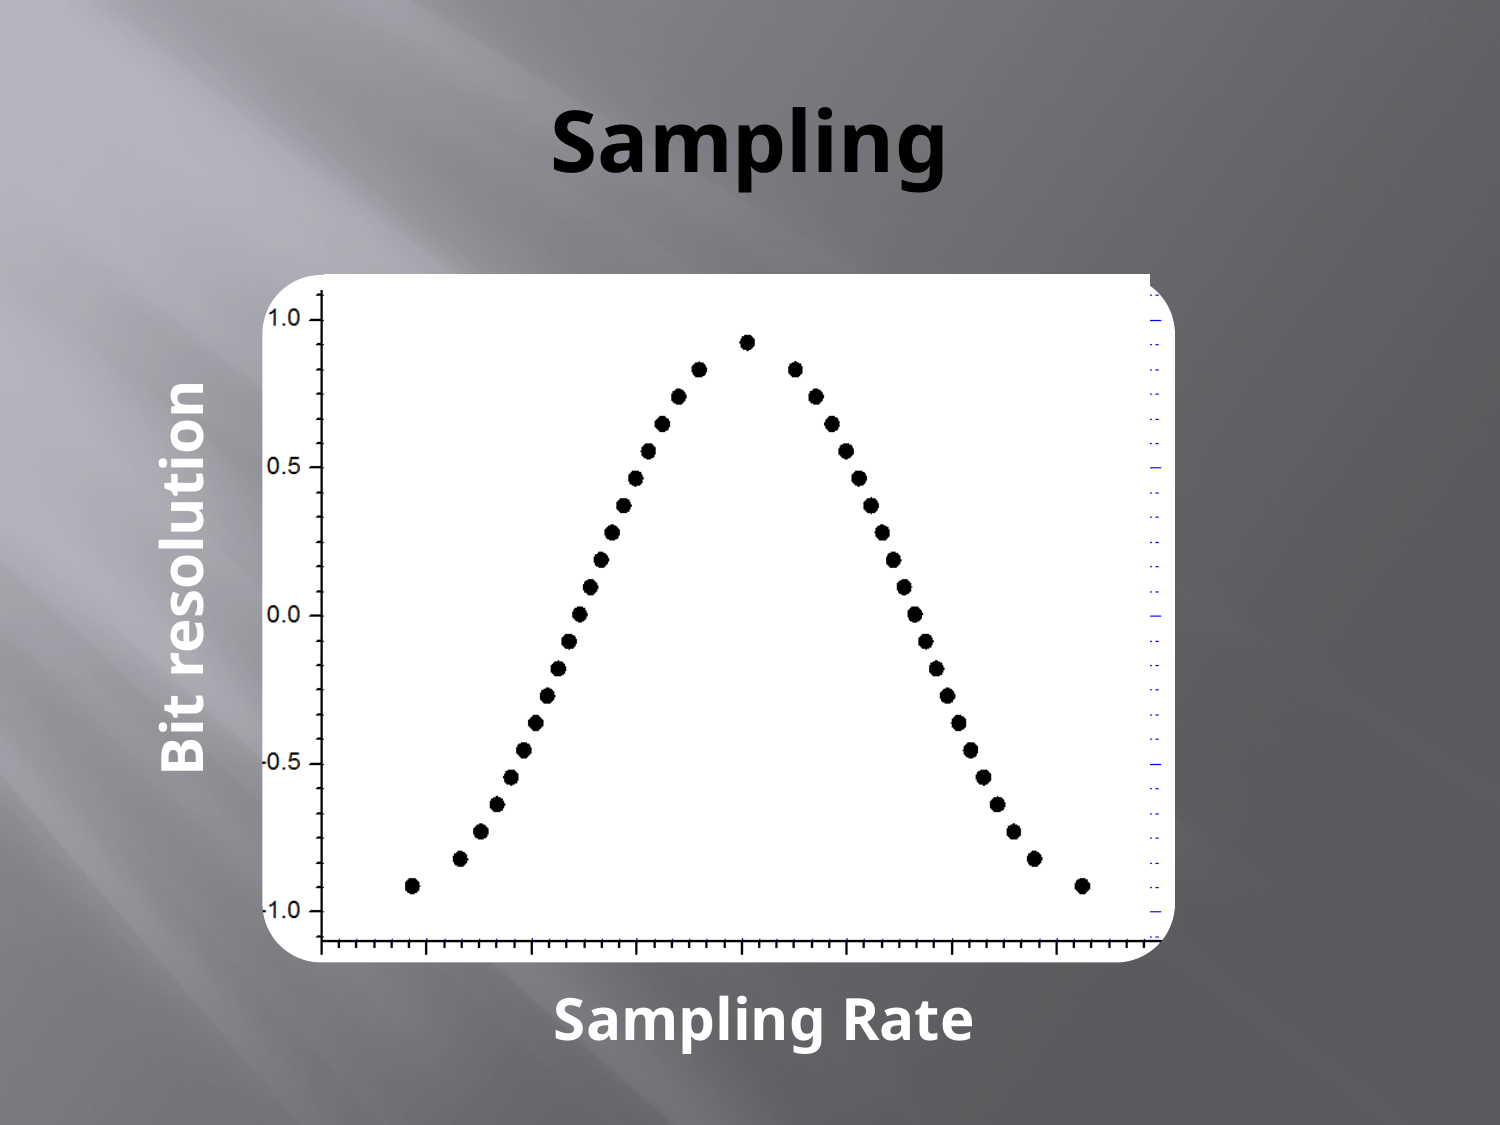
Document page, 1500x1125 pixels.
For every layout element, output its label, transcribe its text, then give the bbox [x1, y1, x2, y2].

text_box Bit resolution [137, 365, 223, 791]
title Sampling [75, 45, 1425, 233]
picture [262, 274, 1176, 963]
text_box Sampling Rate [539, 1006, 990, 1060]
